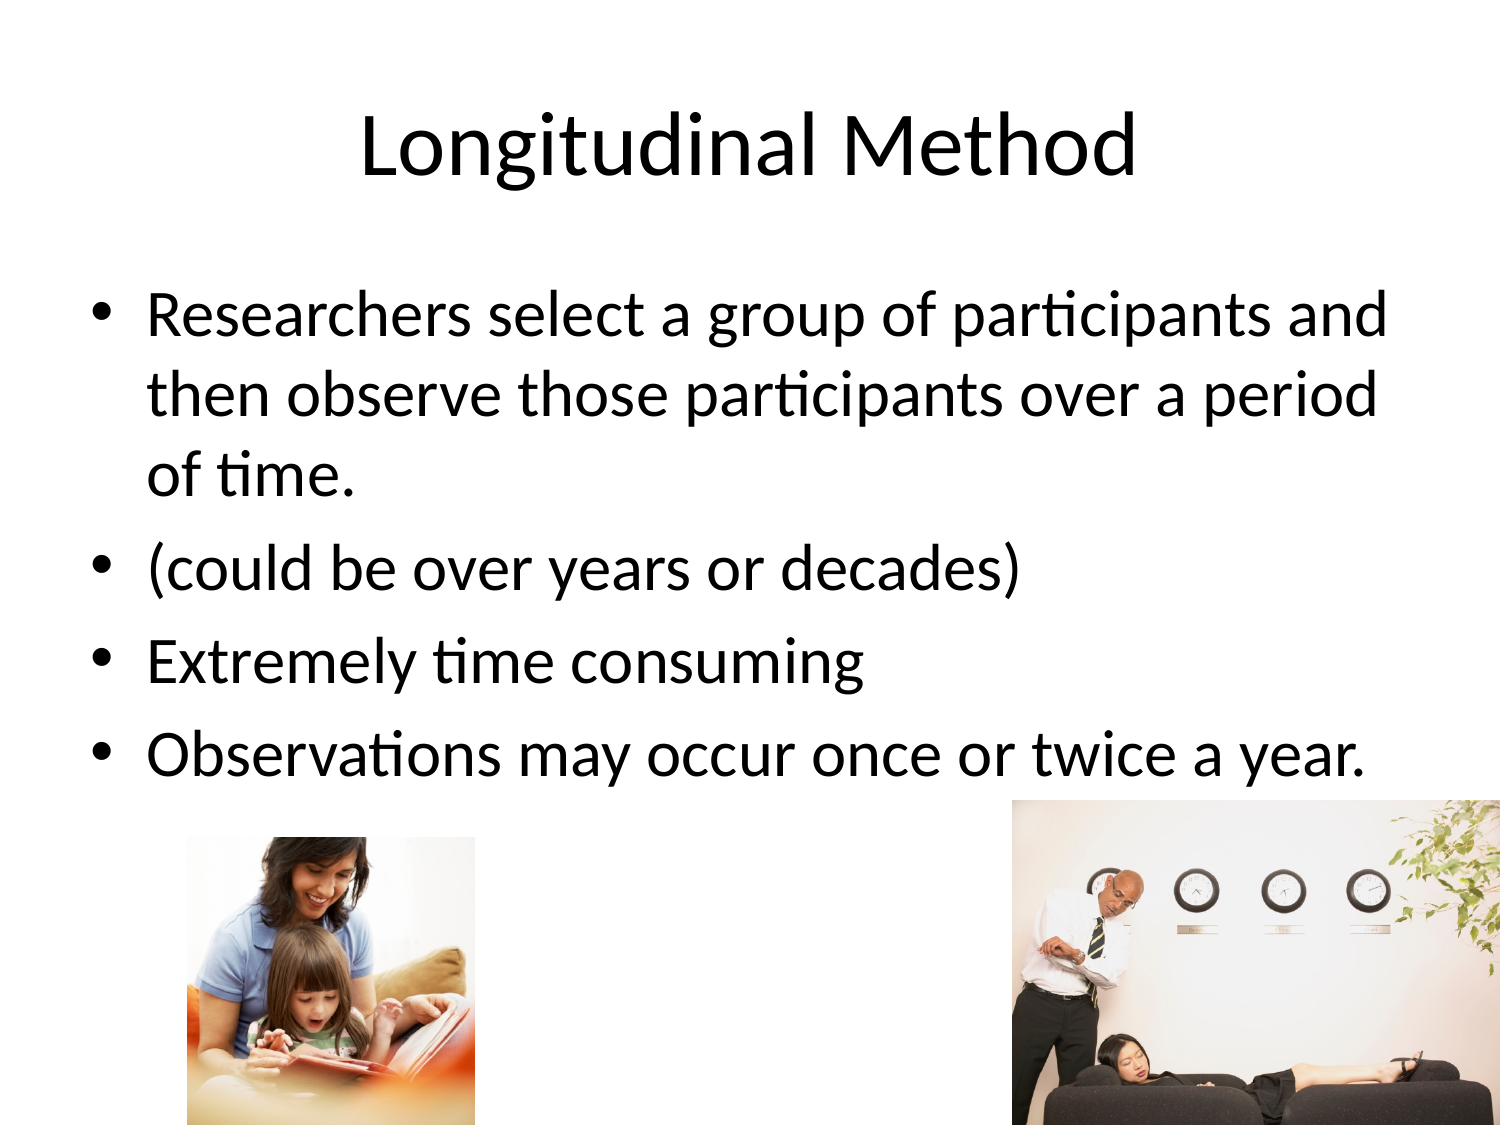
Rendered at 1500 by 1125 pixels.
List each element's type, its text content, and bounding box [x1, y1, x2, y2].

list Researchers select a group of participants and then observe those participants over a period of time. (could be over years or decades) Extremely time consuming Observations may occur once or twice a year. [74, 262, 1426, 1006]
title Longitudinal Method [74, 44, 1426, 233]
picture [187, 837, 476, 1125]
picture [1012, 800, 1500, 1125]
